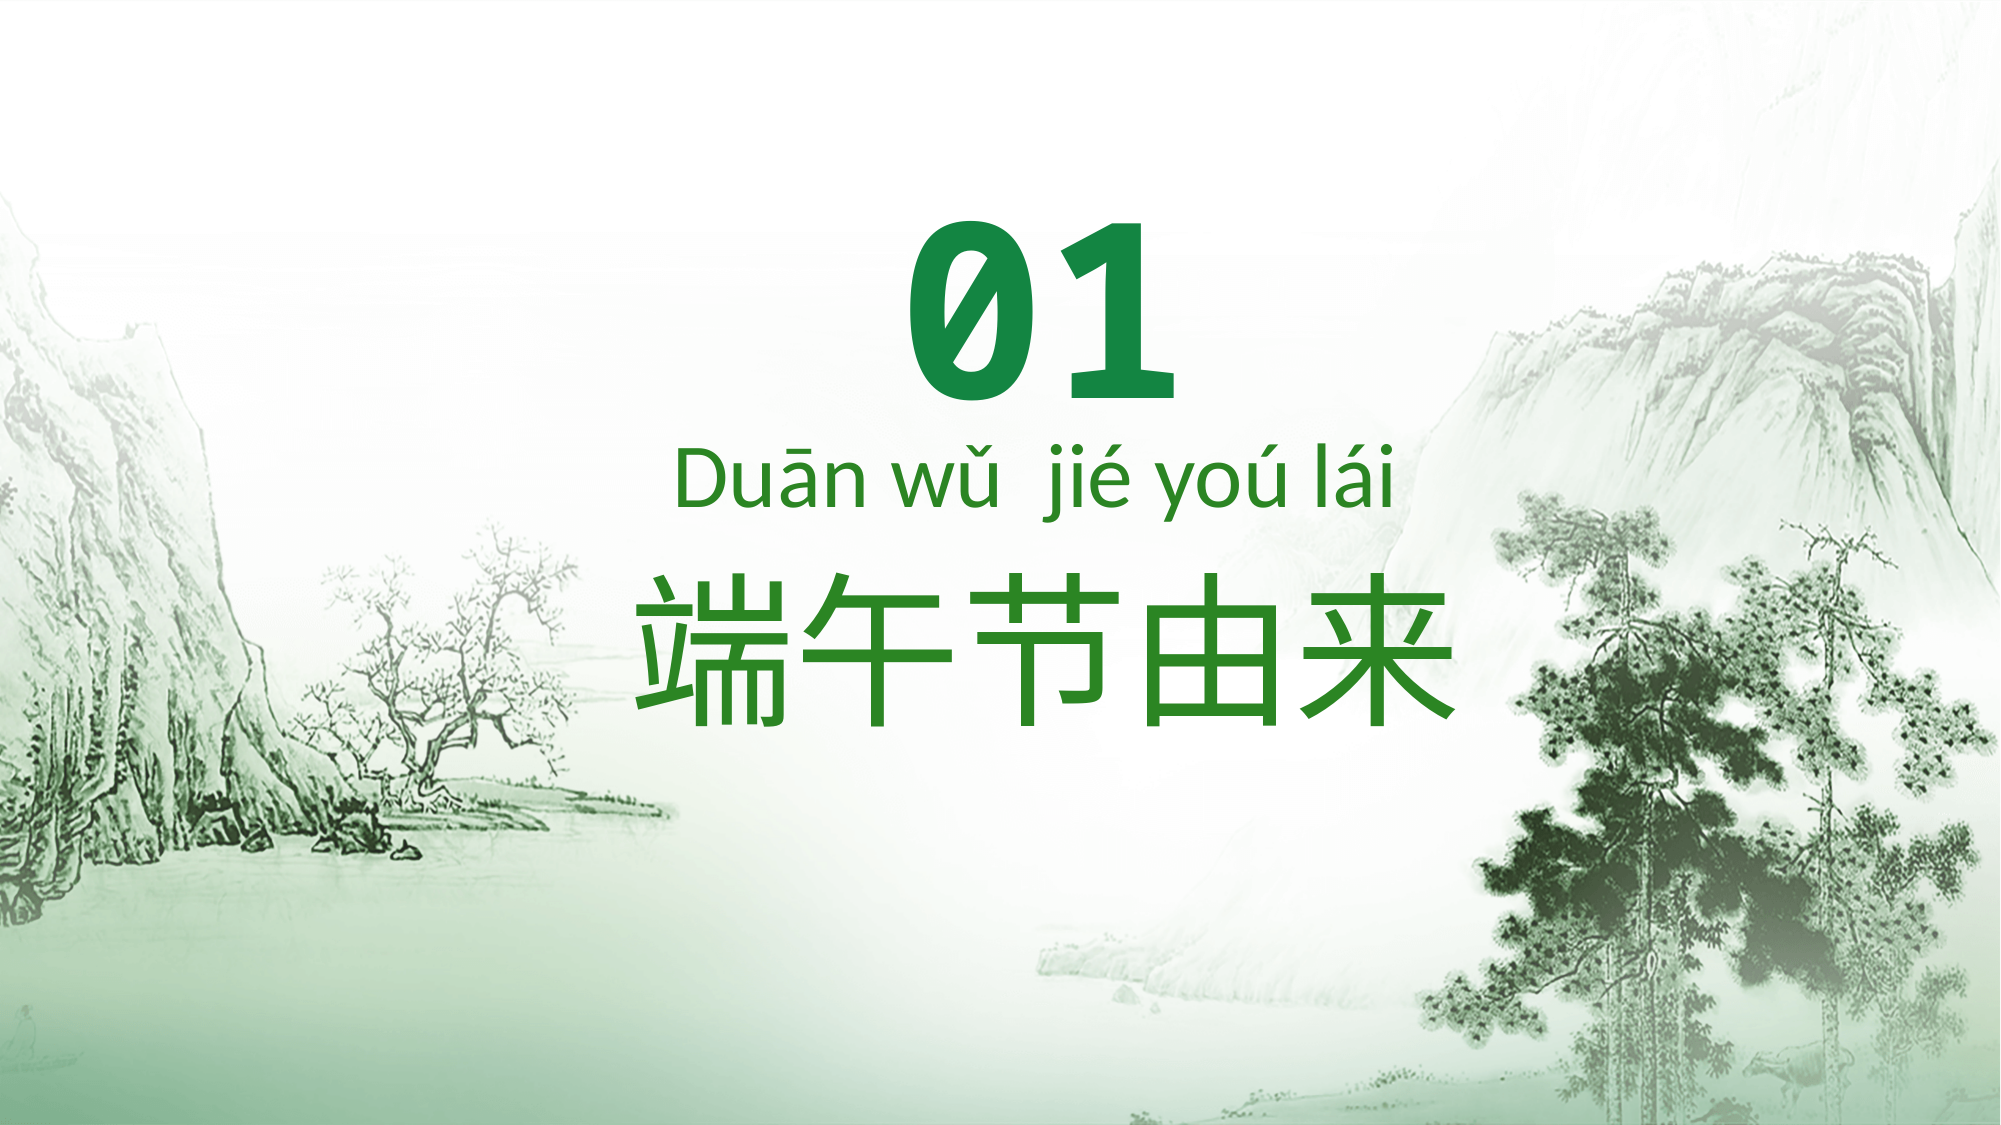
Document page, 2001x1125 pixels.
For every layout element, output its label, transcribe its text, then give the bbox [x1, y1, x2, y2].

text_box 端午节由来 [613, 539, 1477, 755]
text_box Du­­ān wǔ jié yoú lái [657, 408, 1414, 533]
picture [0, 0, 2001, 1125]
text_box 01 [883, 146, 1207, 455]
